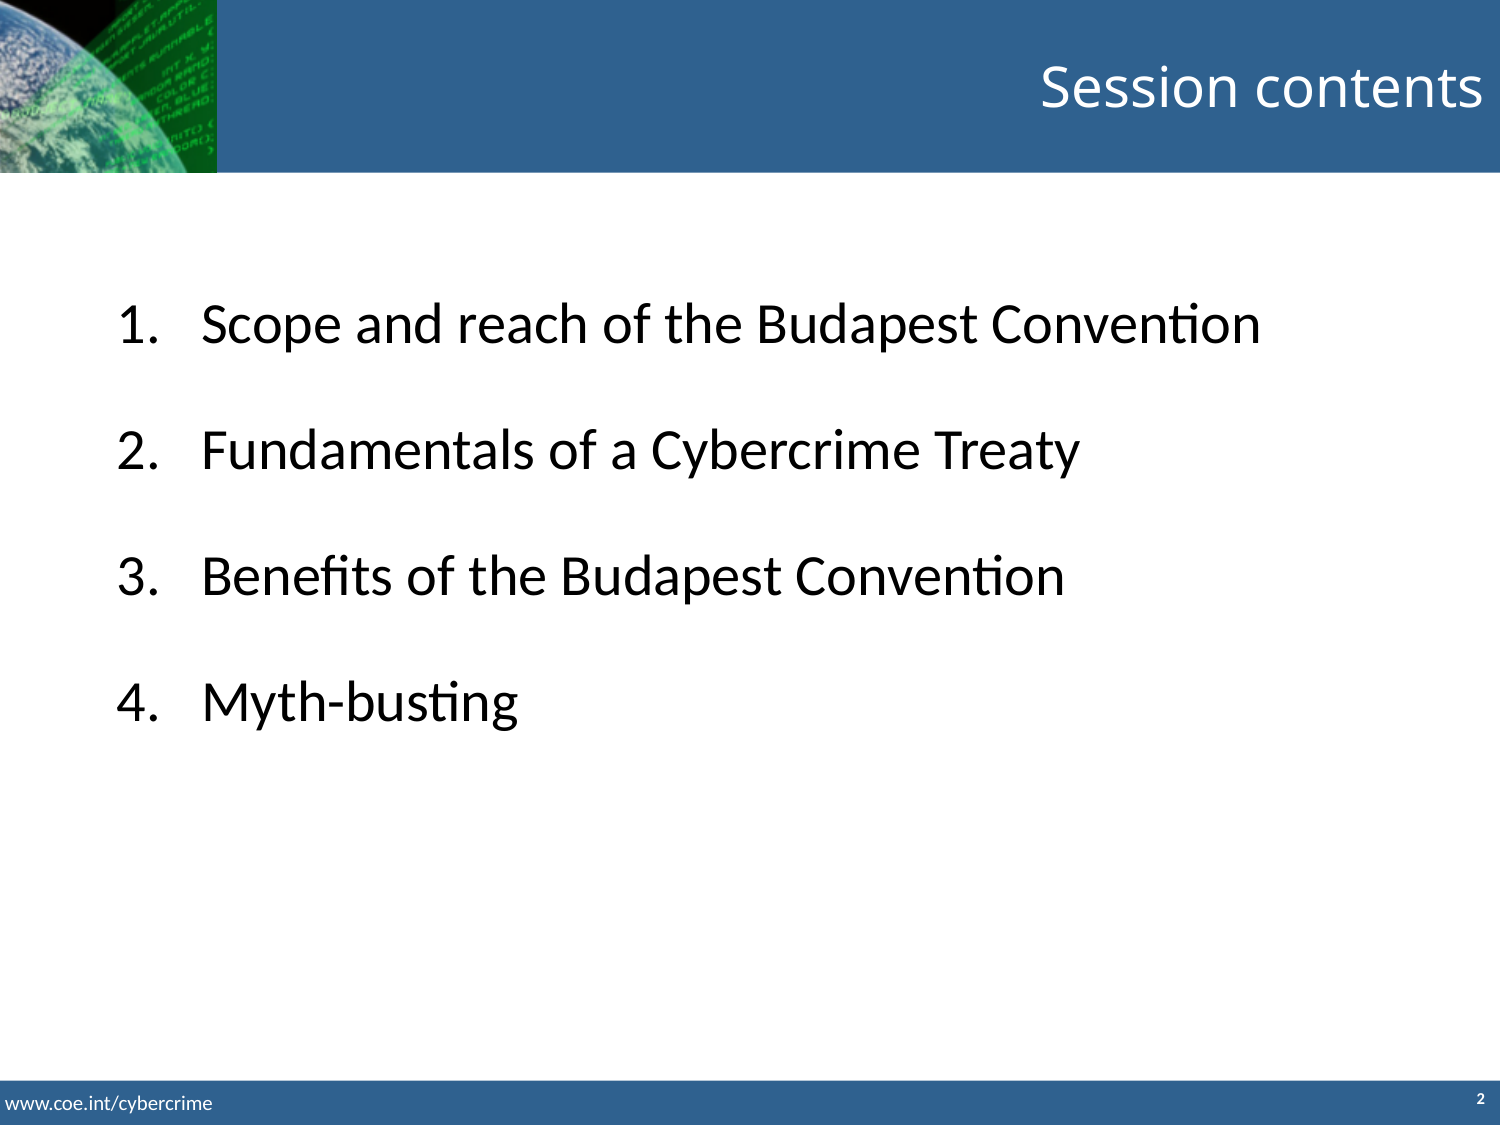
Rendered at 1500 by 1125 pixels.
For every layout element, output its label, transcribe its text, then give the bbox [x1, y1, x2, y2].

slide_number 2 [1162, 1080, 1500, 1125]
list Session contents [421, 0, 1500, 172]
list Scope and reach of the Budapest Convention Fundamentals of a Cybercrime Treaty Benefits of the Budapest Convention Myth-busting [101, 242, 1396, 957]
picture [0, 0, 217, 173]
